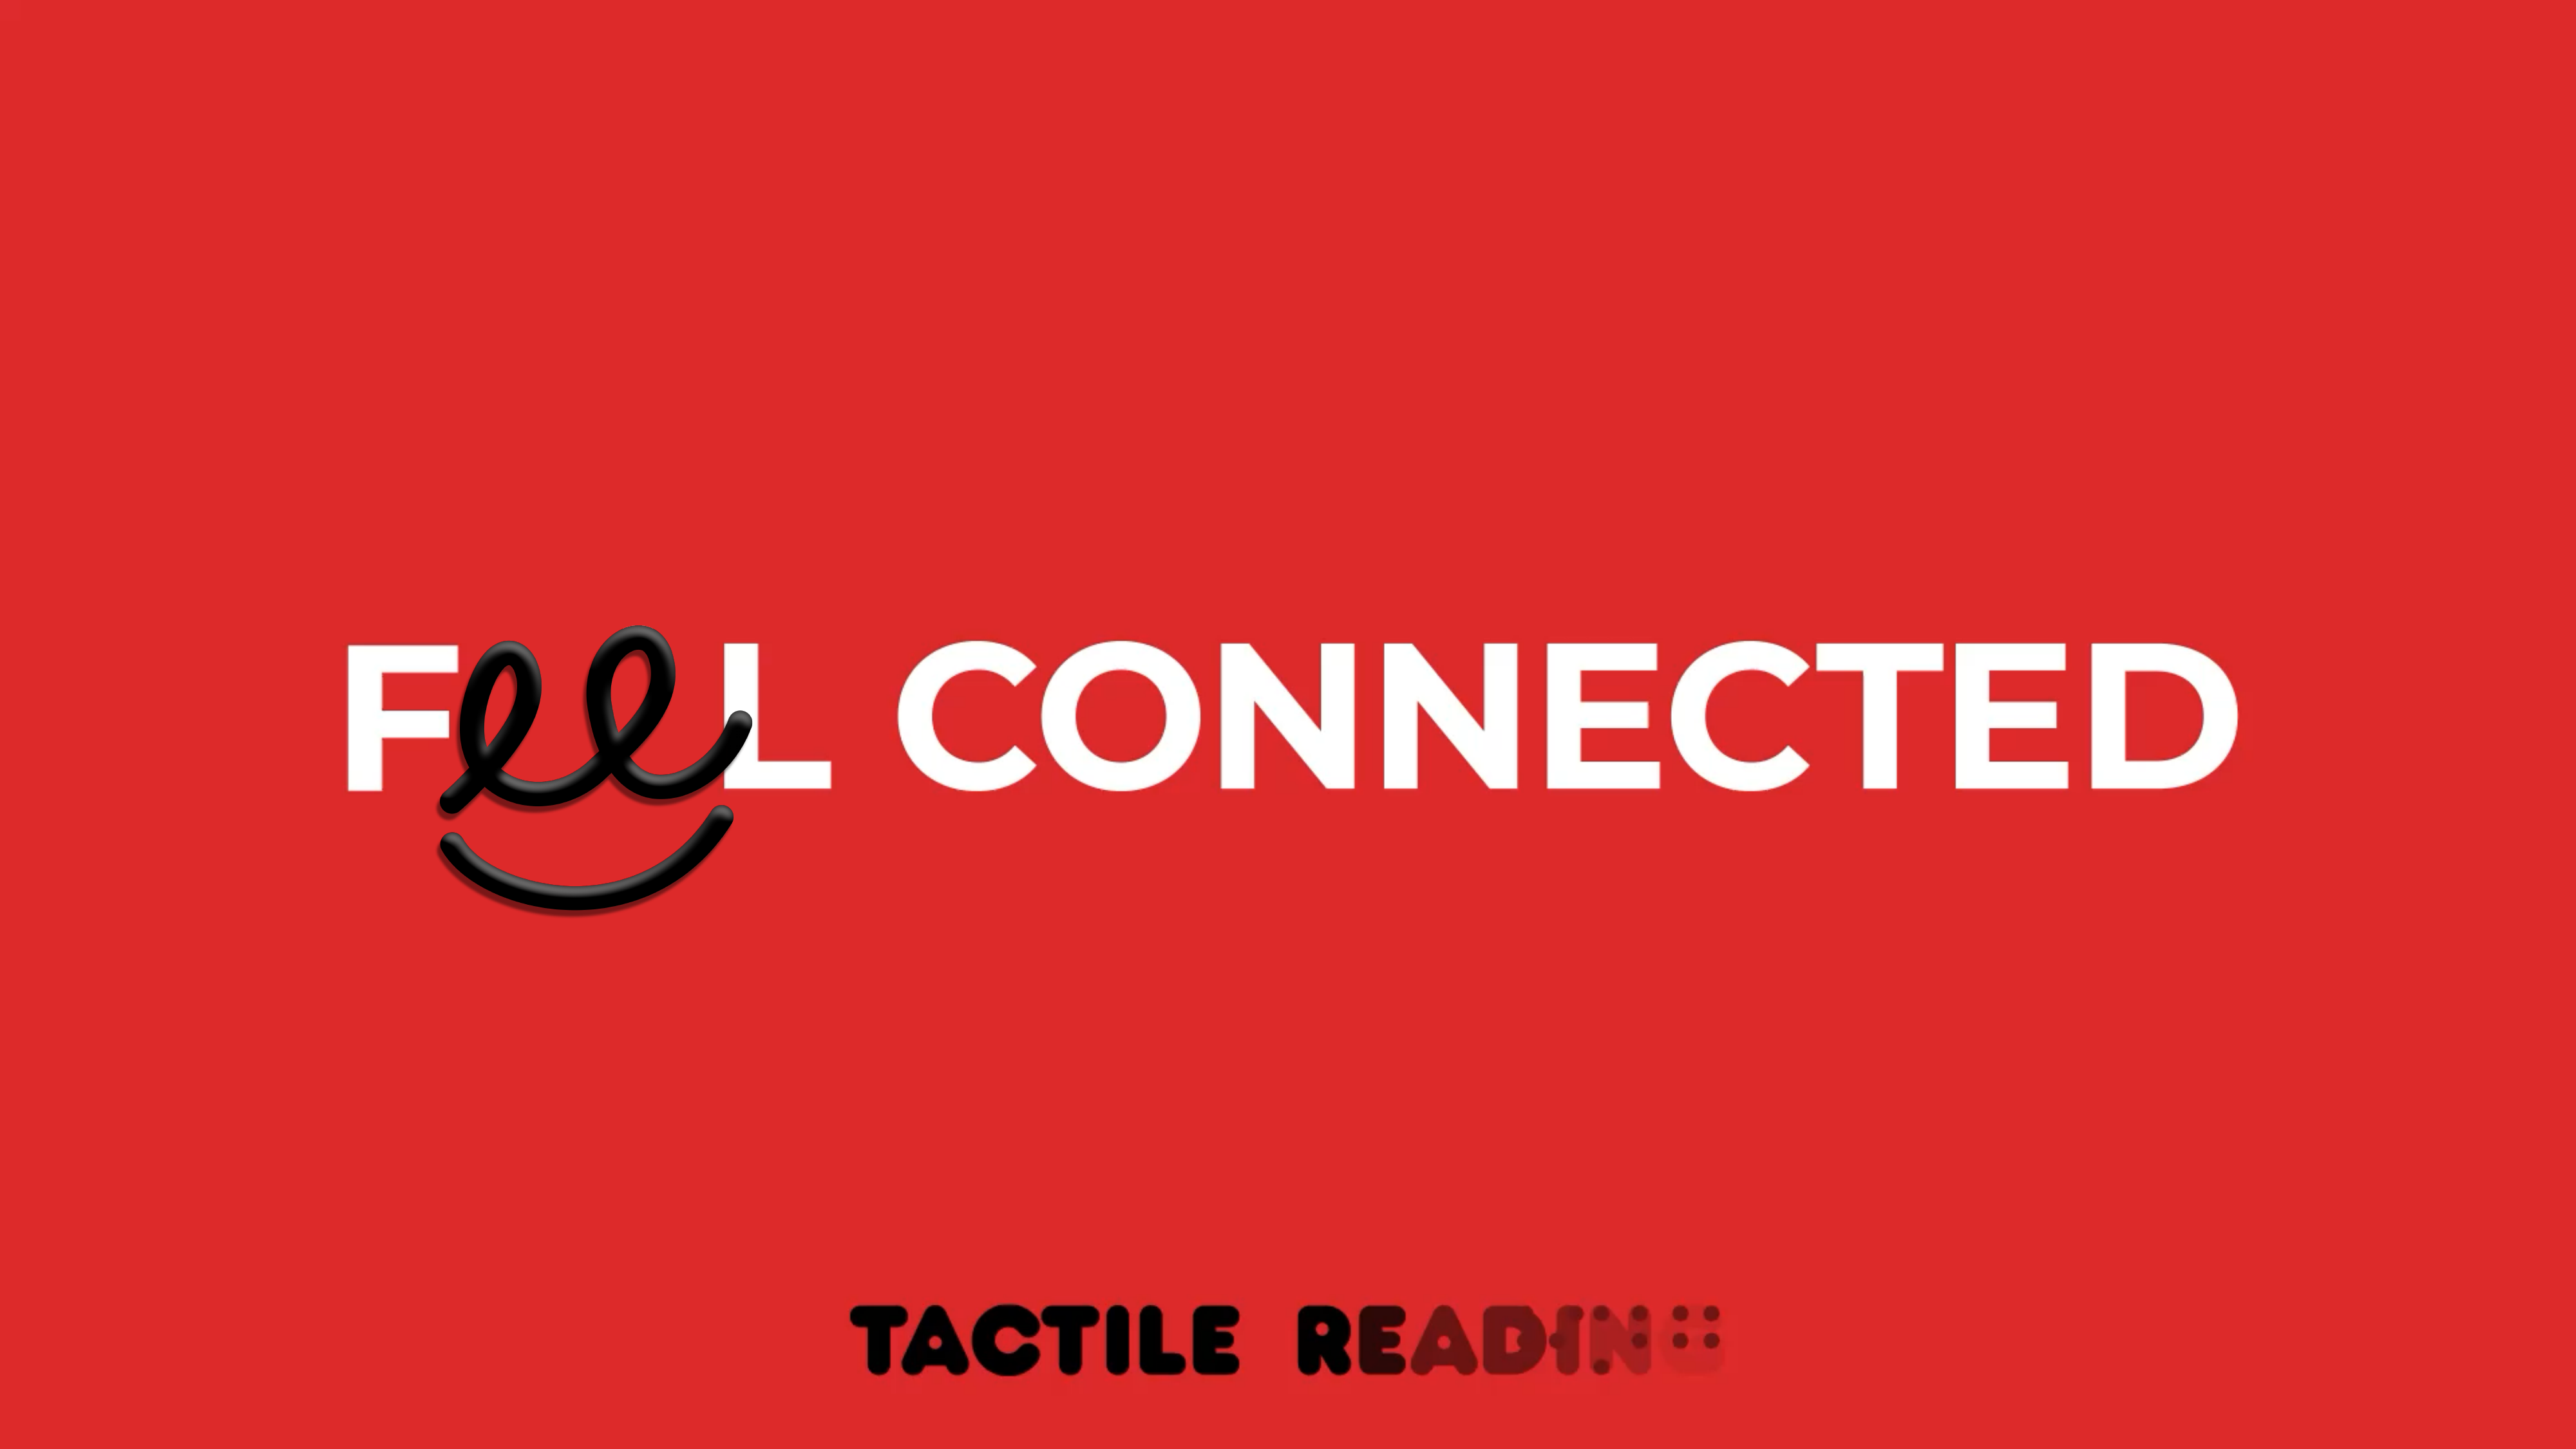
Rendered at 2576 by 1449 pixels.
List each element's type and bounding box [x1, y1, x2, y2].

text_box [0, 0, 2576, 1449]
picture [390, 580, 802, 956]
